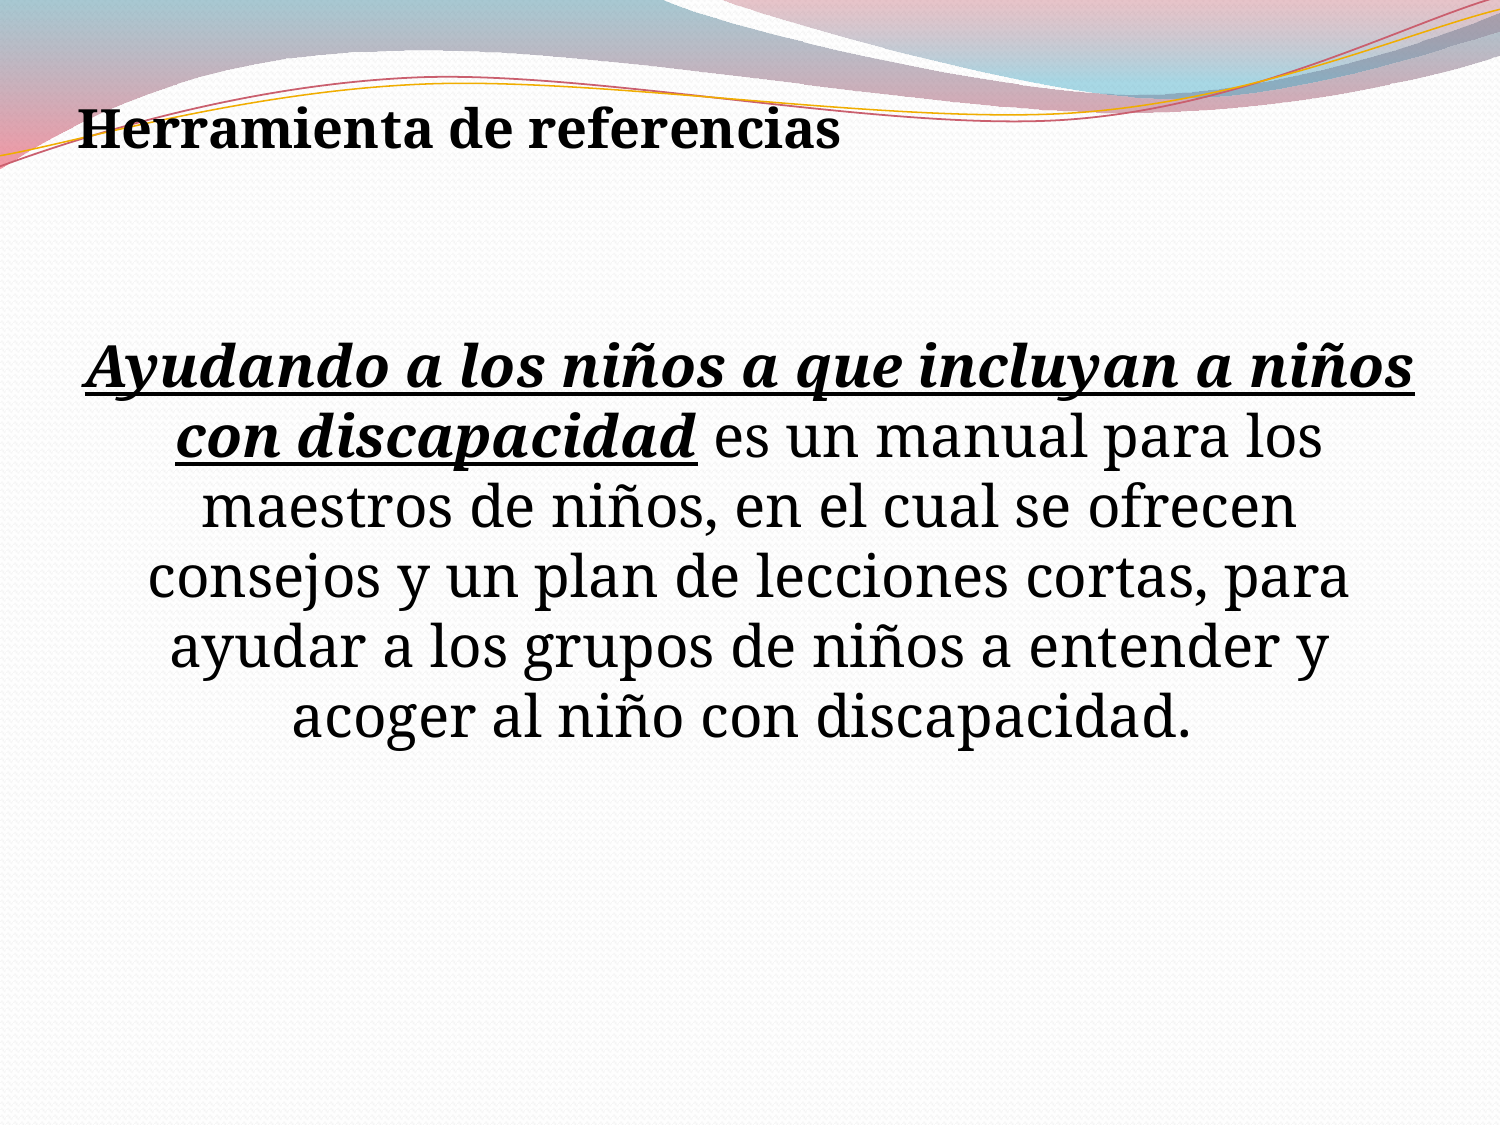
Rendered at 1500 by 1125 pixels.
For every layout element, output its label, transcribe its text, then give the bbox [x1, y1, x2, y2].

list Herramienta de referencias Ayudando a los niños a que incluyan a niños con discapacidad es un manual para los maestros de niños, en el cual se ofrecen consejos y un plan de lecciones cortas, para ayudar a los grupos de niños a entender y acoger al niño con discapacidad. [62, 87, 1438, 1063]
